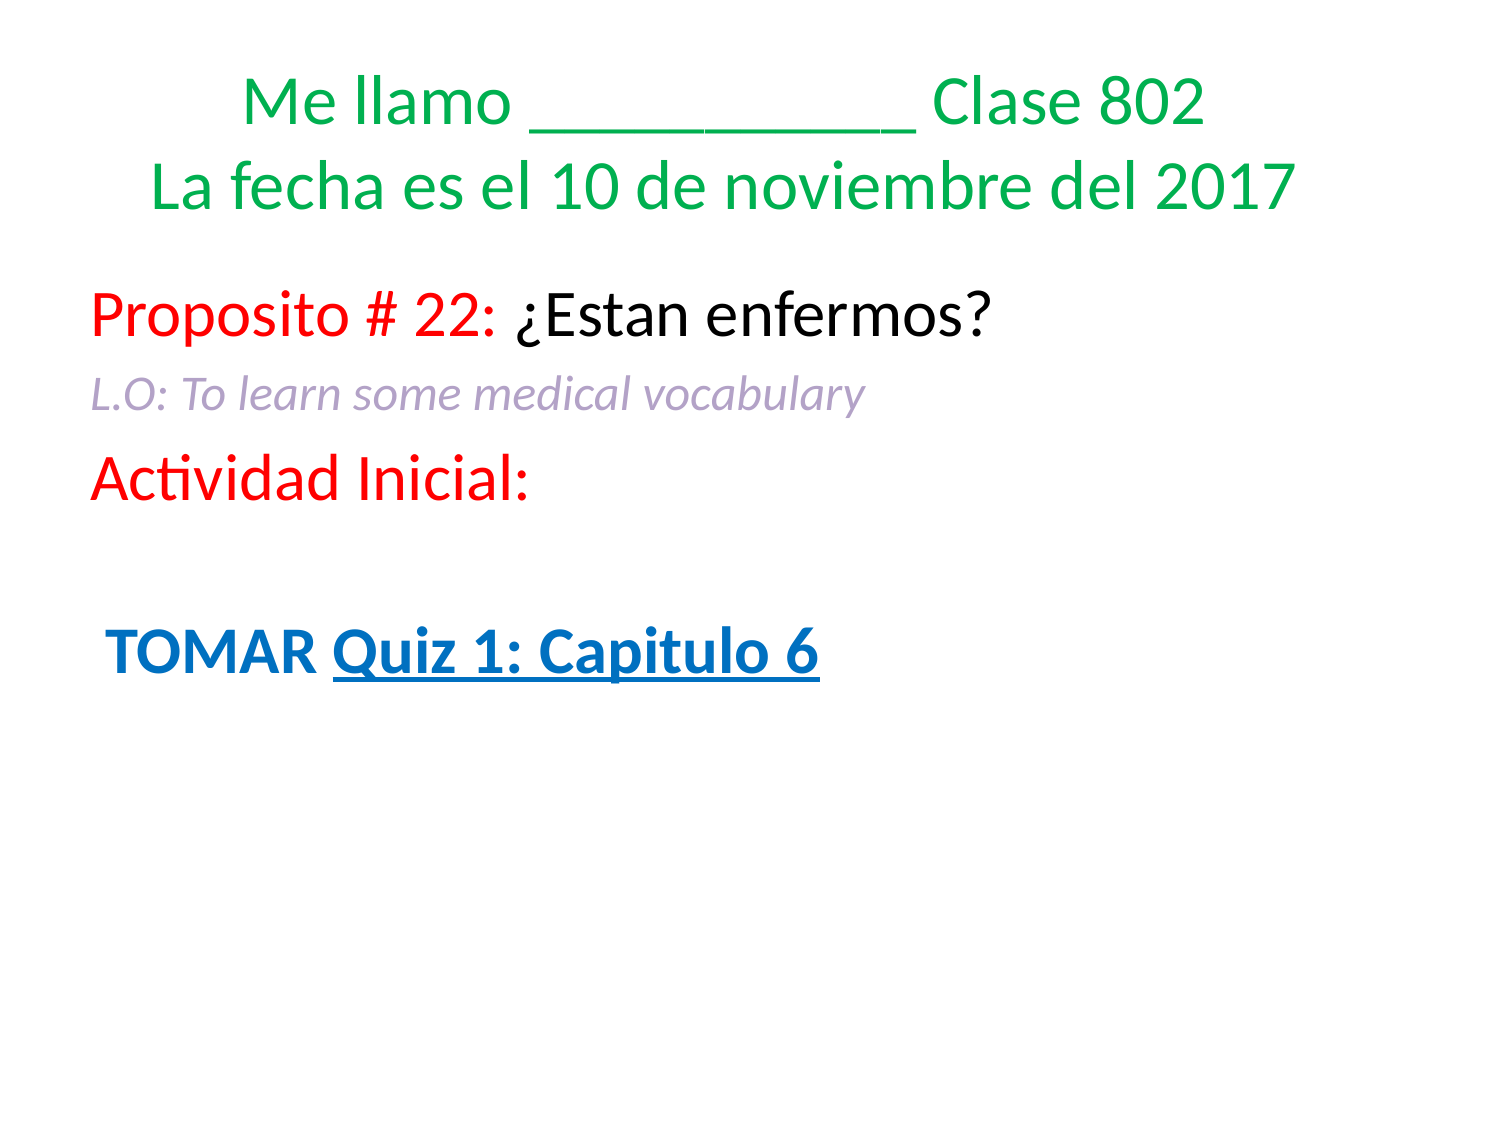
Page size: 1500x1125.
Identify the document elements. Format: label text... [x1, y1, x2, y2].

title Me llamo ___________ Clase 802 La fecha es el 10 de noviembre del 2017 [24, 45, 1425, 233]
list Proposito # 22: ¿Estan enfermos? L.O: To learn some medical vocabulary Actividad Inicial: TOMAR Quiz 1: Capitulo 6 [75, 262, 1425, 1005]
